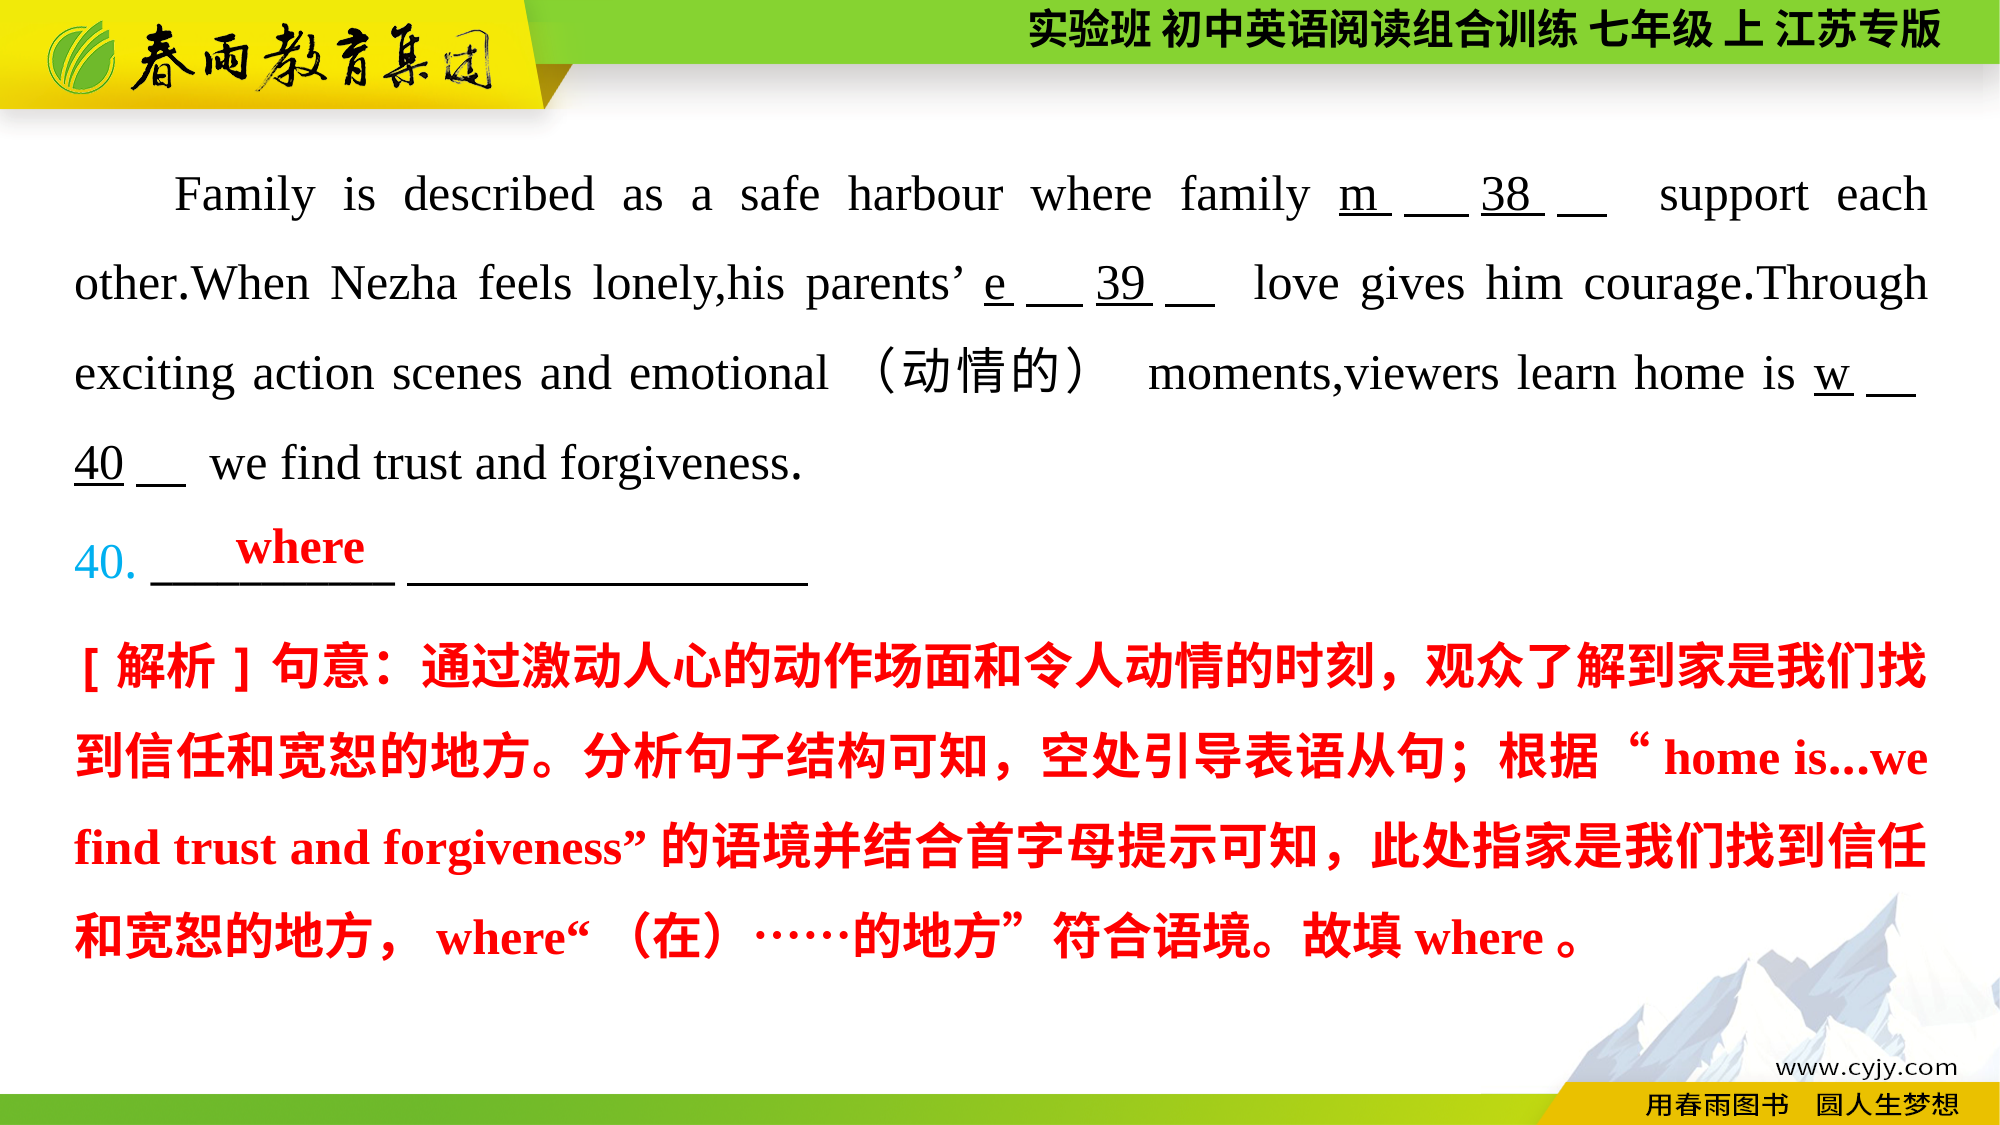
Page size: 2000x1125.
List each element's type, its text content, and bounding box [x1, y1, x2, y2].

text_box [解析]句意：通过激动人心的动作场面和令人动情的时刻，观众了解到家是我们找到信任和宽恕的地方。分析句子结构可知，空处引导表语从句；根据“home is...we find trust and forgiveness”的语境并结合首字母提示可知，此处指家是我们找到信任和宽恕的地方，where“（在）……的地方”符合语境。故填where。 [59, 597, 1944, 973]
picture [0, 0, 2000, 1125]
text_box 40. ___________ [59, 491, 1944, 597]
text_box where [221, 505, 381, 581]
list Family is described as a safe harbour where family m 38 support each other.When Nezha feels lonely,his parents’ e 39 love gives him courage.Through exciting action scenes and emotional（动情的） moments,viewers learn home is w 40 we find trust and forgiveness. [59, 122, 1944, 490]
